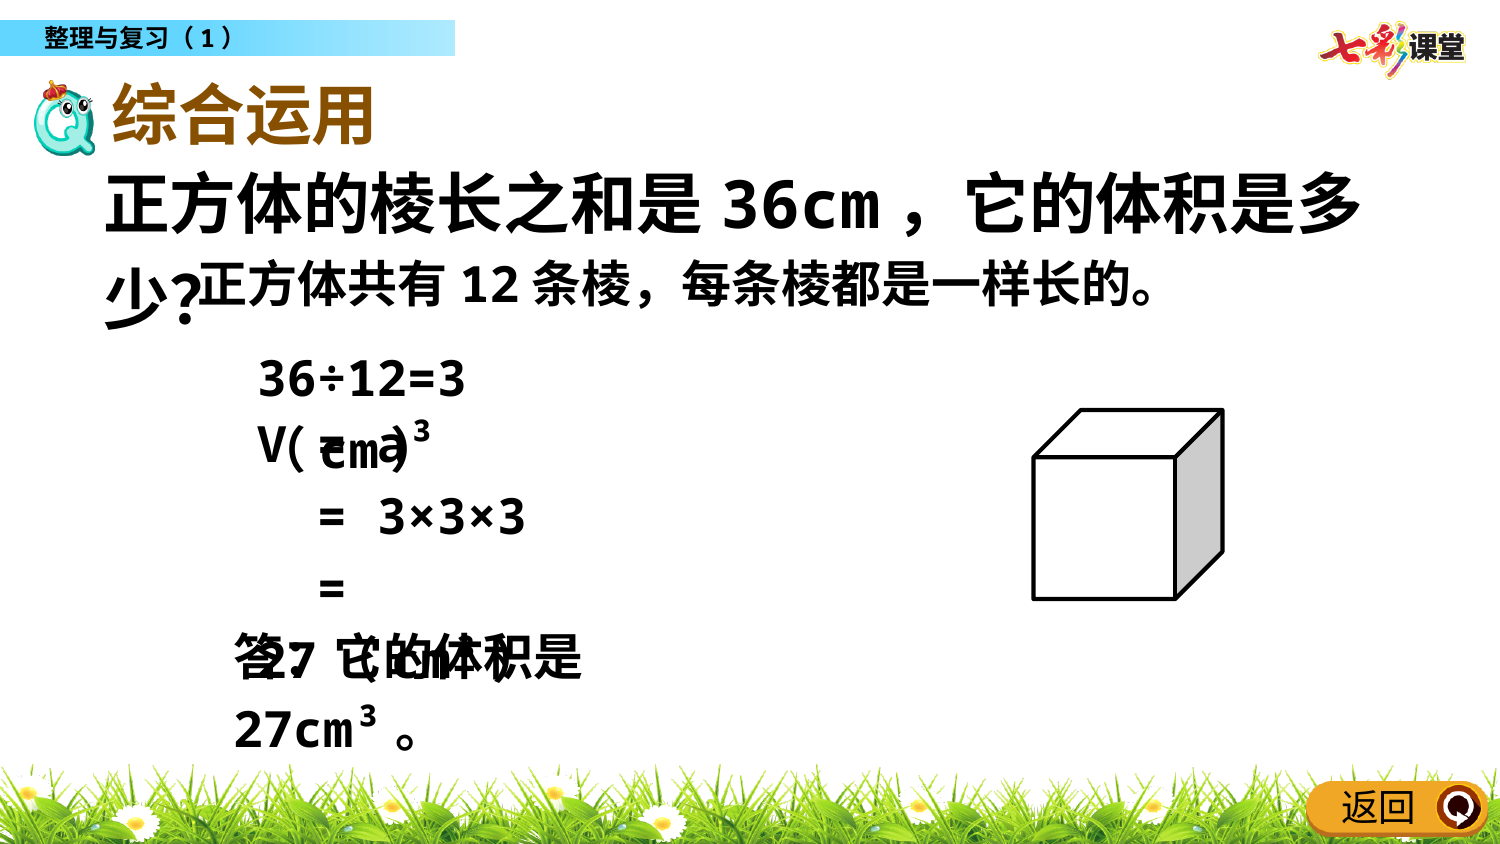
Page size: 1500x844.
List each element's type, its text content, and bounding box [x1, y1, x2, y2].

text_box 综合运用 [100, 67, 404, 159]
text_box 36÷12=3（cm） [242, 327, 585, 393]
text_box 答：它的体积是27cm³。 [218, 605, 798, 765]
picture [0, 764, 1500, 844]
text_box 正方体共有12条棱，每条棱都是一样长的。 [182, 232, 1187, 320]
picture [1316, 20, 1468, 80]
picture [34, 80, 96, 156]
text_box V = a³ = 3×3×3 = 27（cm³） [242, 393, 585, 605]
text_box [1031, 407, 1225, 602]
text_box 正方体的棱长之和是36cm，它的体积是多少？ [88, 138, 1412, 345]
